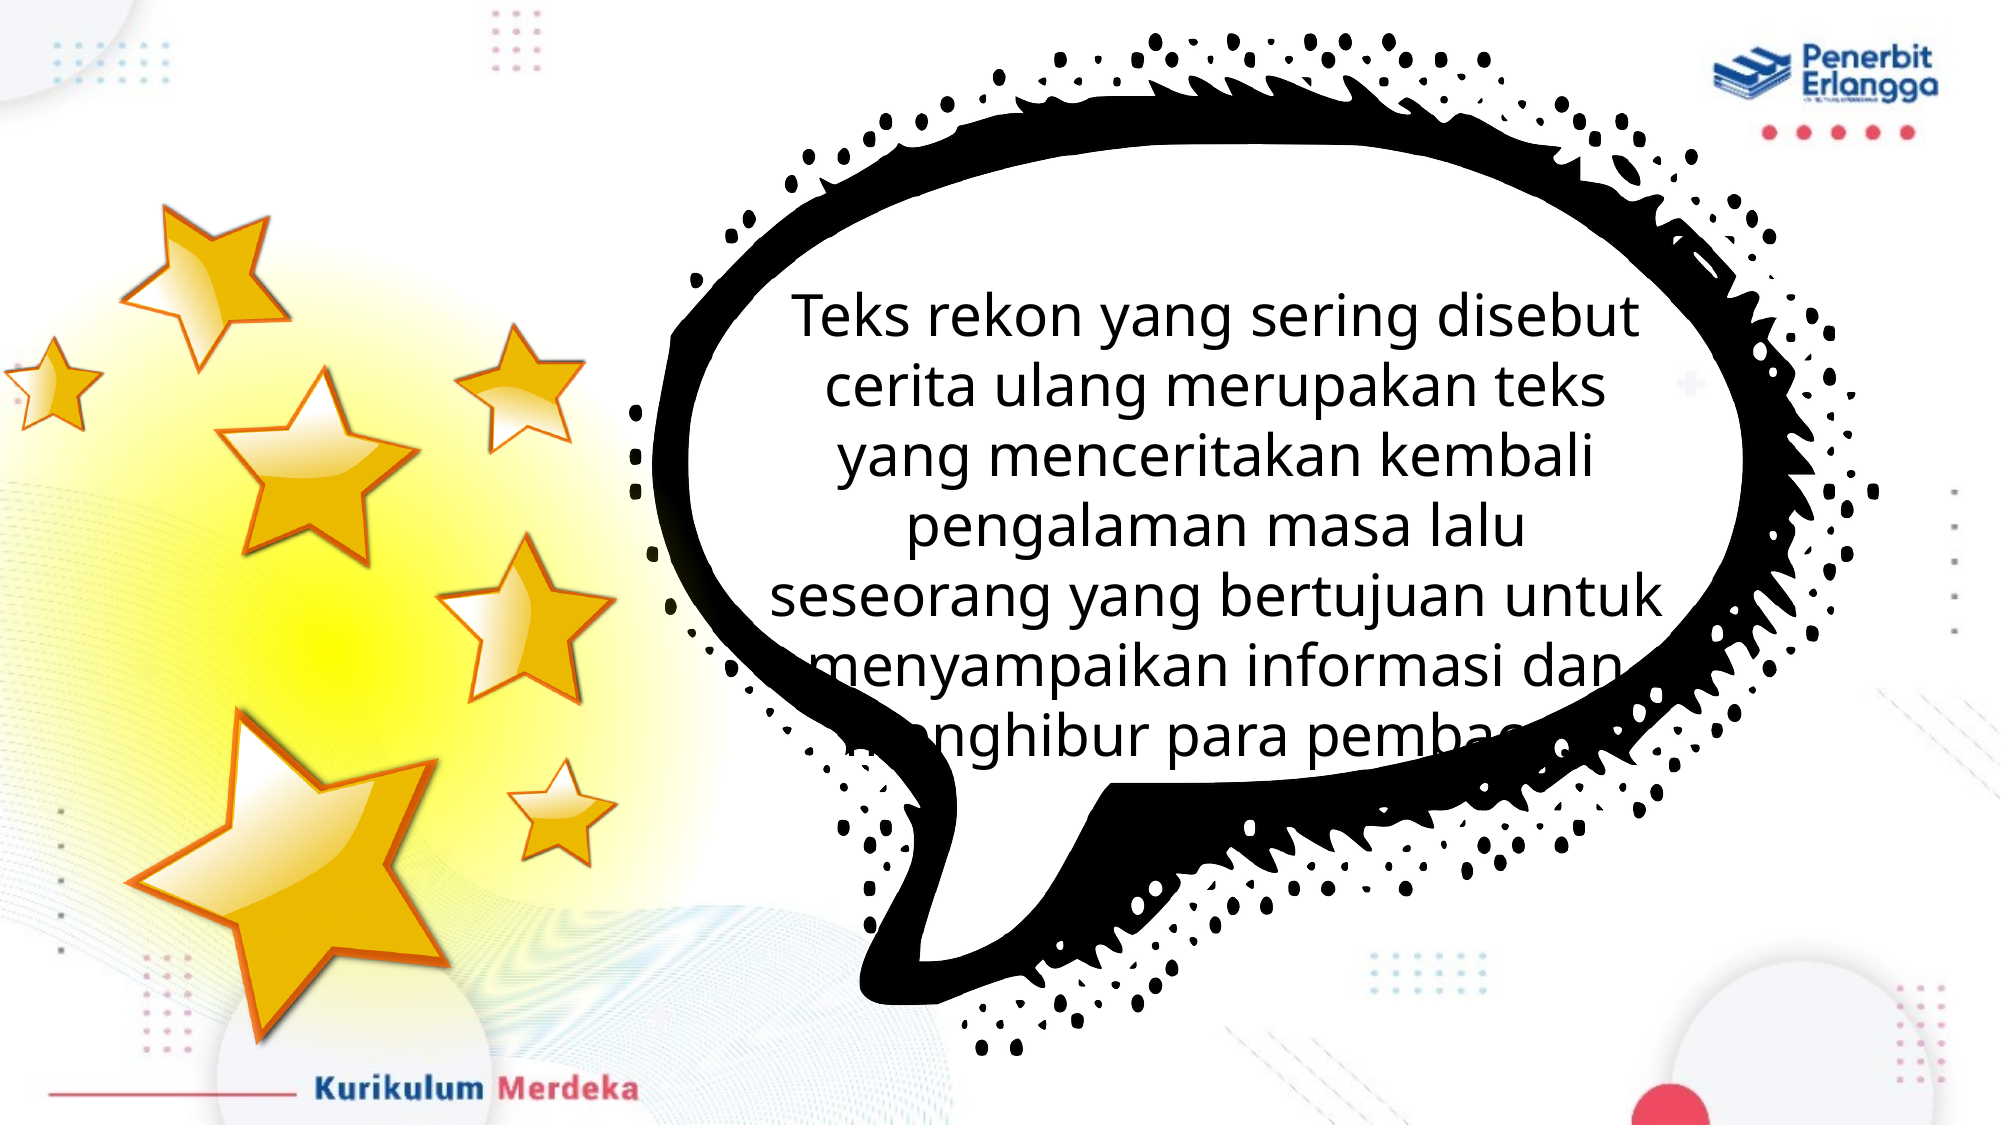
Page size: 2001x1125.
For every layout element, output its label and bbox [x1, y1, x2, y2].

list [819, 33, 1879, 1056]
picture [0, 0, 2001, 1125]
